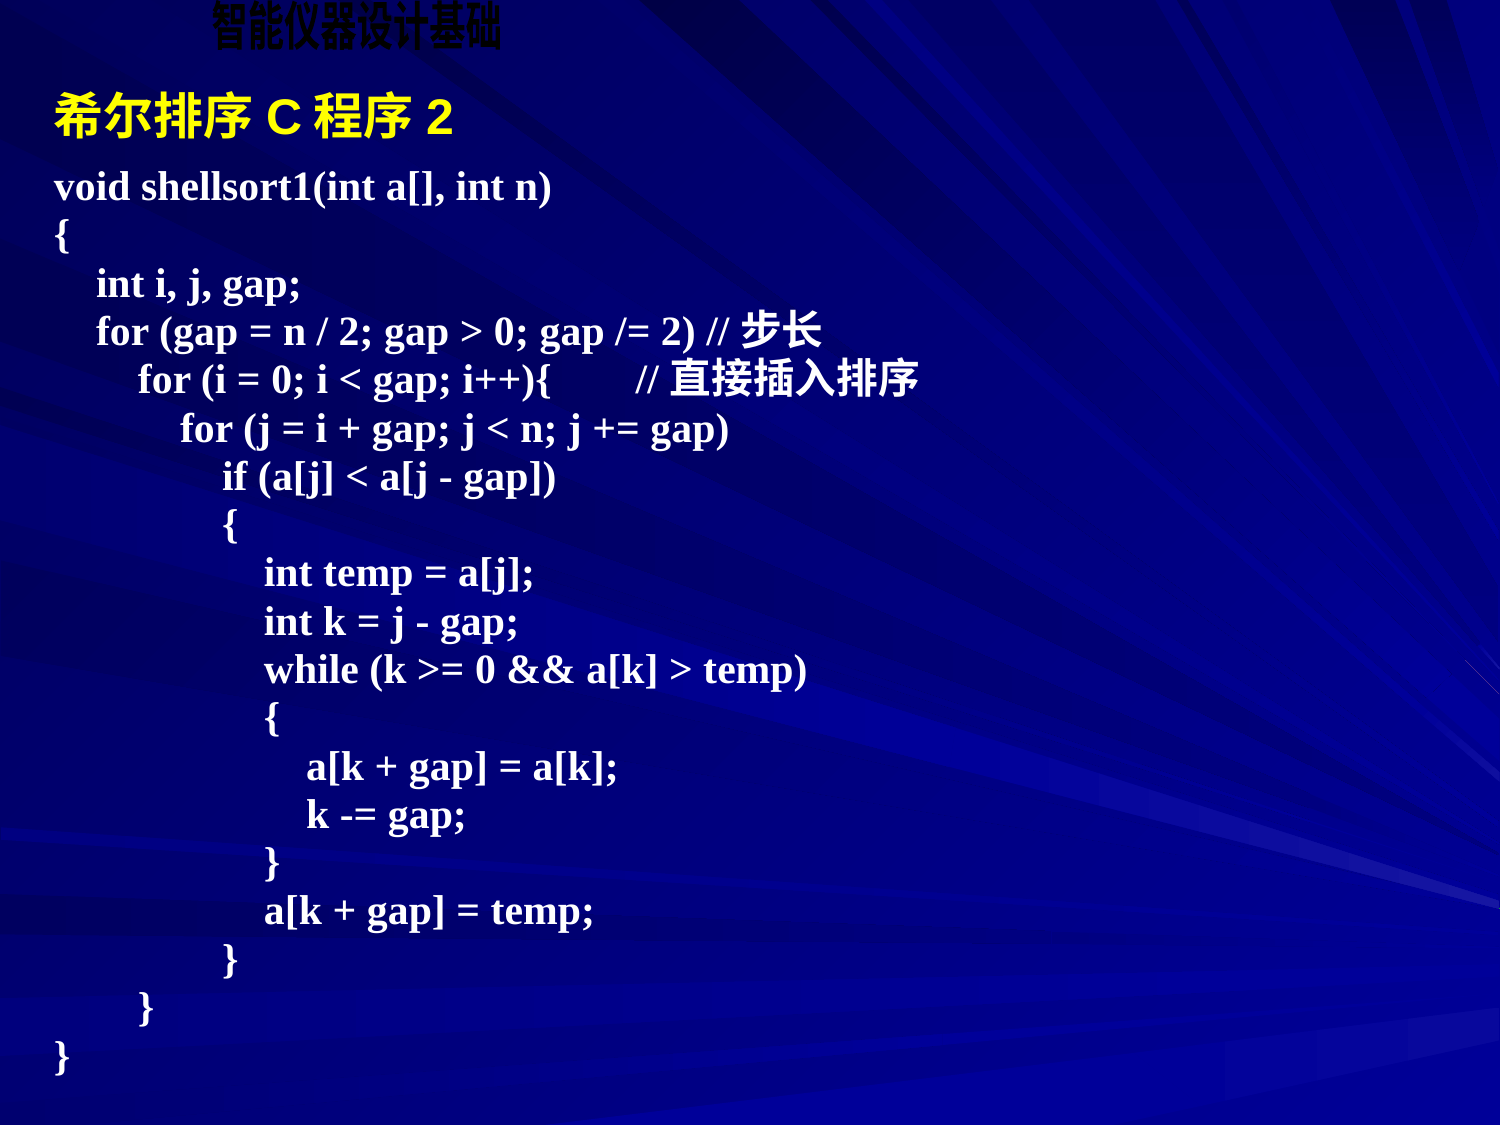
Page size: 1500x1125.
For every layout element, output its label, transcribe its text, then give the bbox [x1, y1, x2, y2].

list void shellsort1(int a[], int n) { int i, j, gap; for (gap = n / 2; gap > 0; gap /= 2) //步长 for (i = 0; i < gap; i++){ //直接插入排序 for (j = i + gap; j < n; j += gap) if (a[j] < a[j - gap]) { int temp = a[j]; int k = j - gap; while (k >= 0 && a[k] > temp) { a[k + gap] = a[k]; k -= gap; } a[k + gap] = temp; } } } [38, 160, 1400, 1109]
title 希尔排序C程序2 [38, 67, 514, 160]
